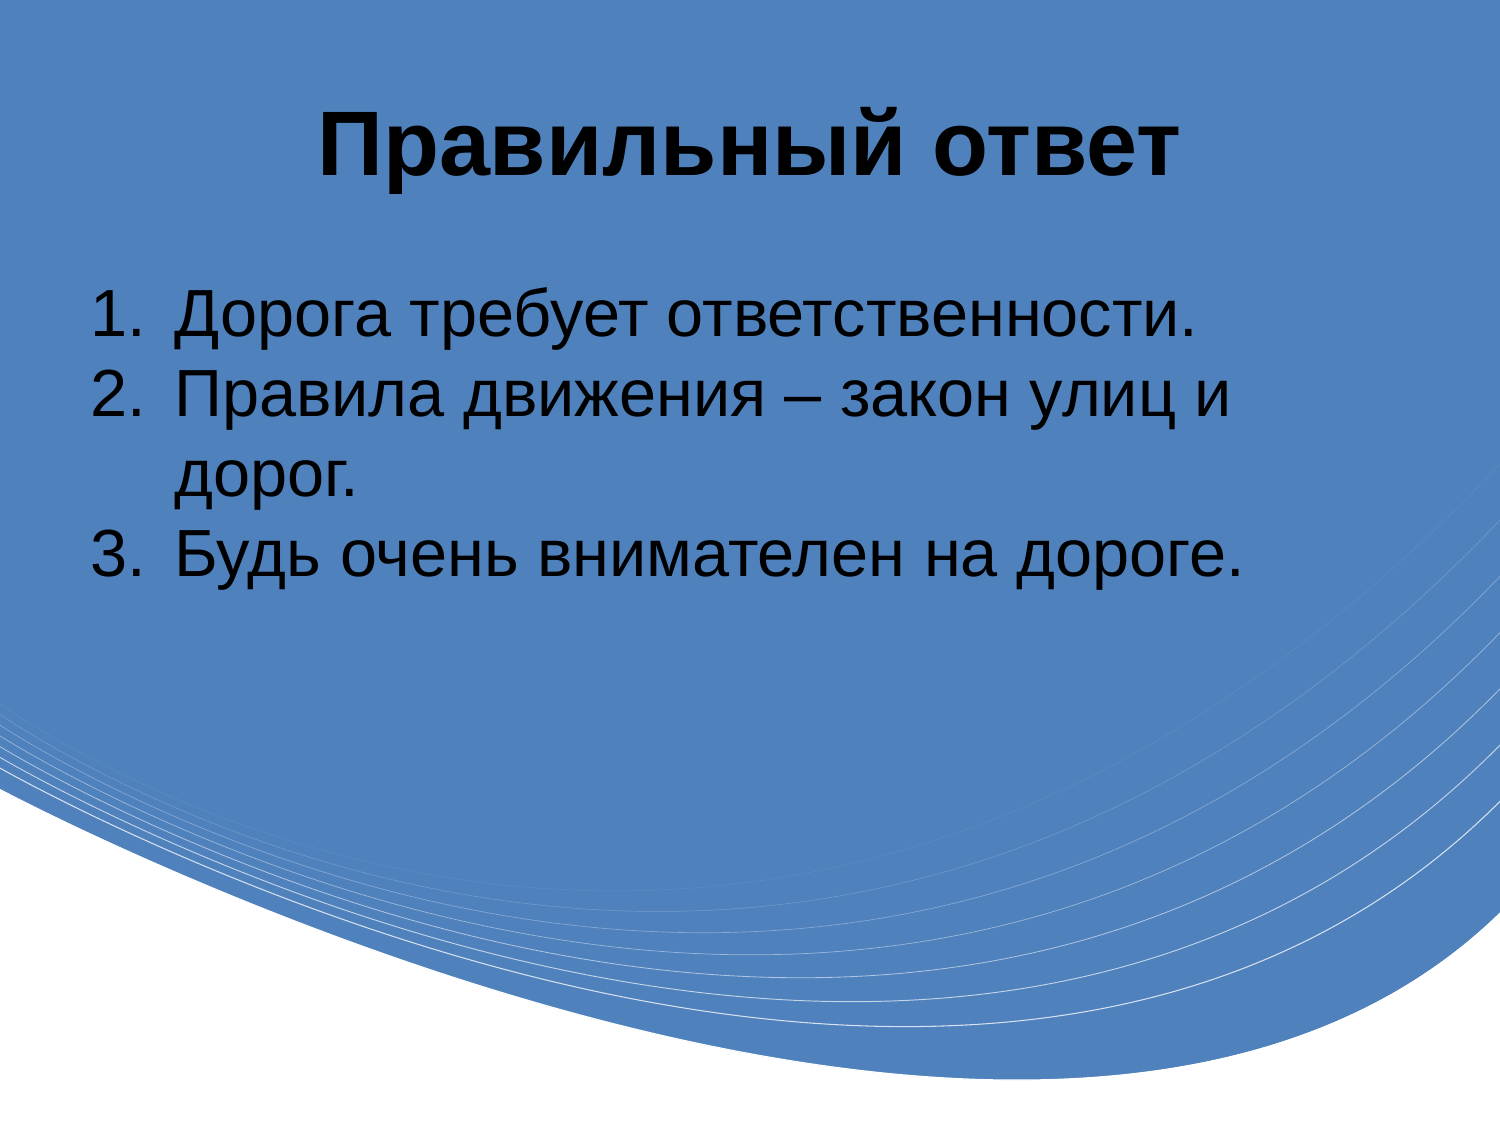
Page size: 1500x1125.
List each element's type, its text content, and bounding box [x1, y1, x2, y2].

title Правильный ответ [75, 45, 1425, 233]
list Дорога требует ответственности. Правила движения – закон улиц и дорог. Будь очень внимателен на дороге. [75, 262, 1425, 1005]
